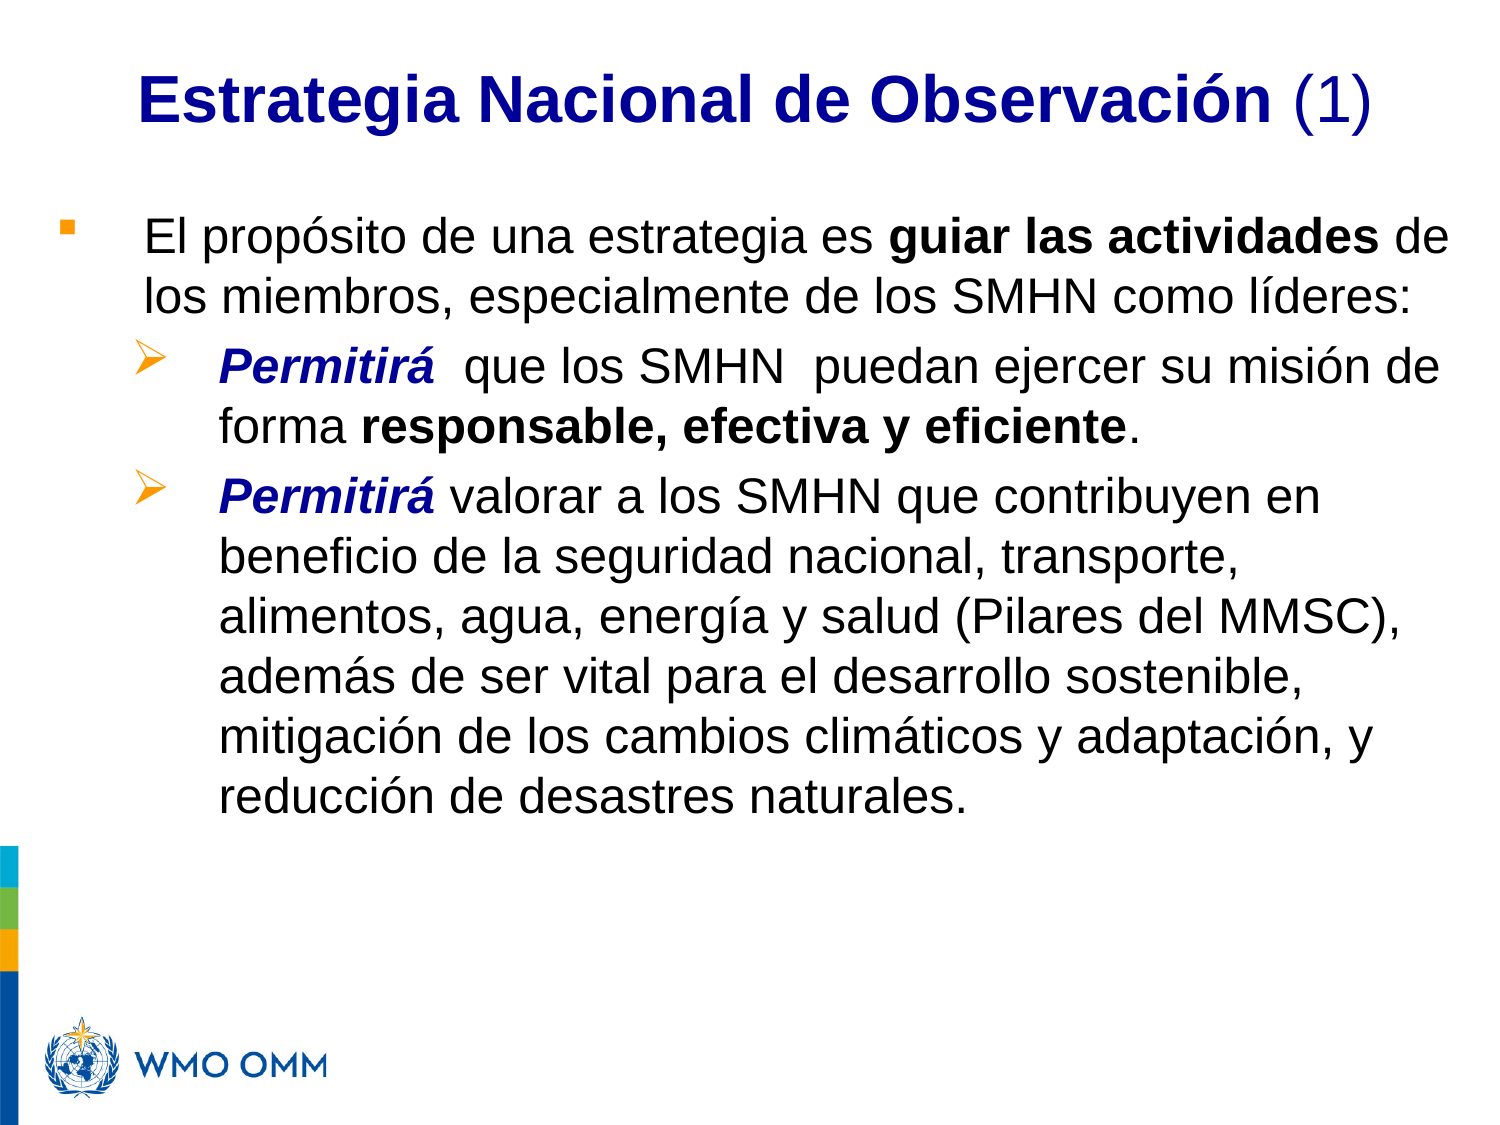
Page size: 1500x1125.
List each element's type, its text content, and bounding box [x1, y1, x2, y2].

text_box El propósito de una estrategia es guiar las actividades de los miembros, especialmente de los SMHN como líderes: Permitirá que los SMHN puedan ejercer su misión de forma responsable, efectiva y eficiente. Permitirá valorar a los SMHN que contribuyen en beneficio de la seguridad nacional, transporte, alimentos, agua, energía y salud (Pilares del MMSC), además de ser vital para el desarrollo sostenible, mitigación de los cambios climáticos y adaptación, y reducción de desastres naturales. [41, 196, 1471, 953]
picture [0, 845, 327, 1125]
title Estrategia Nacional de Observación (1) [41, 30, 1471, 161]
